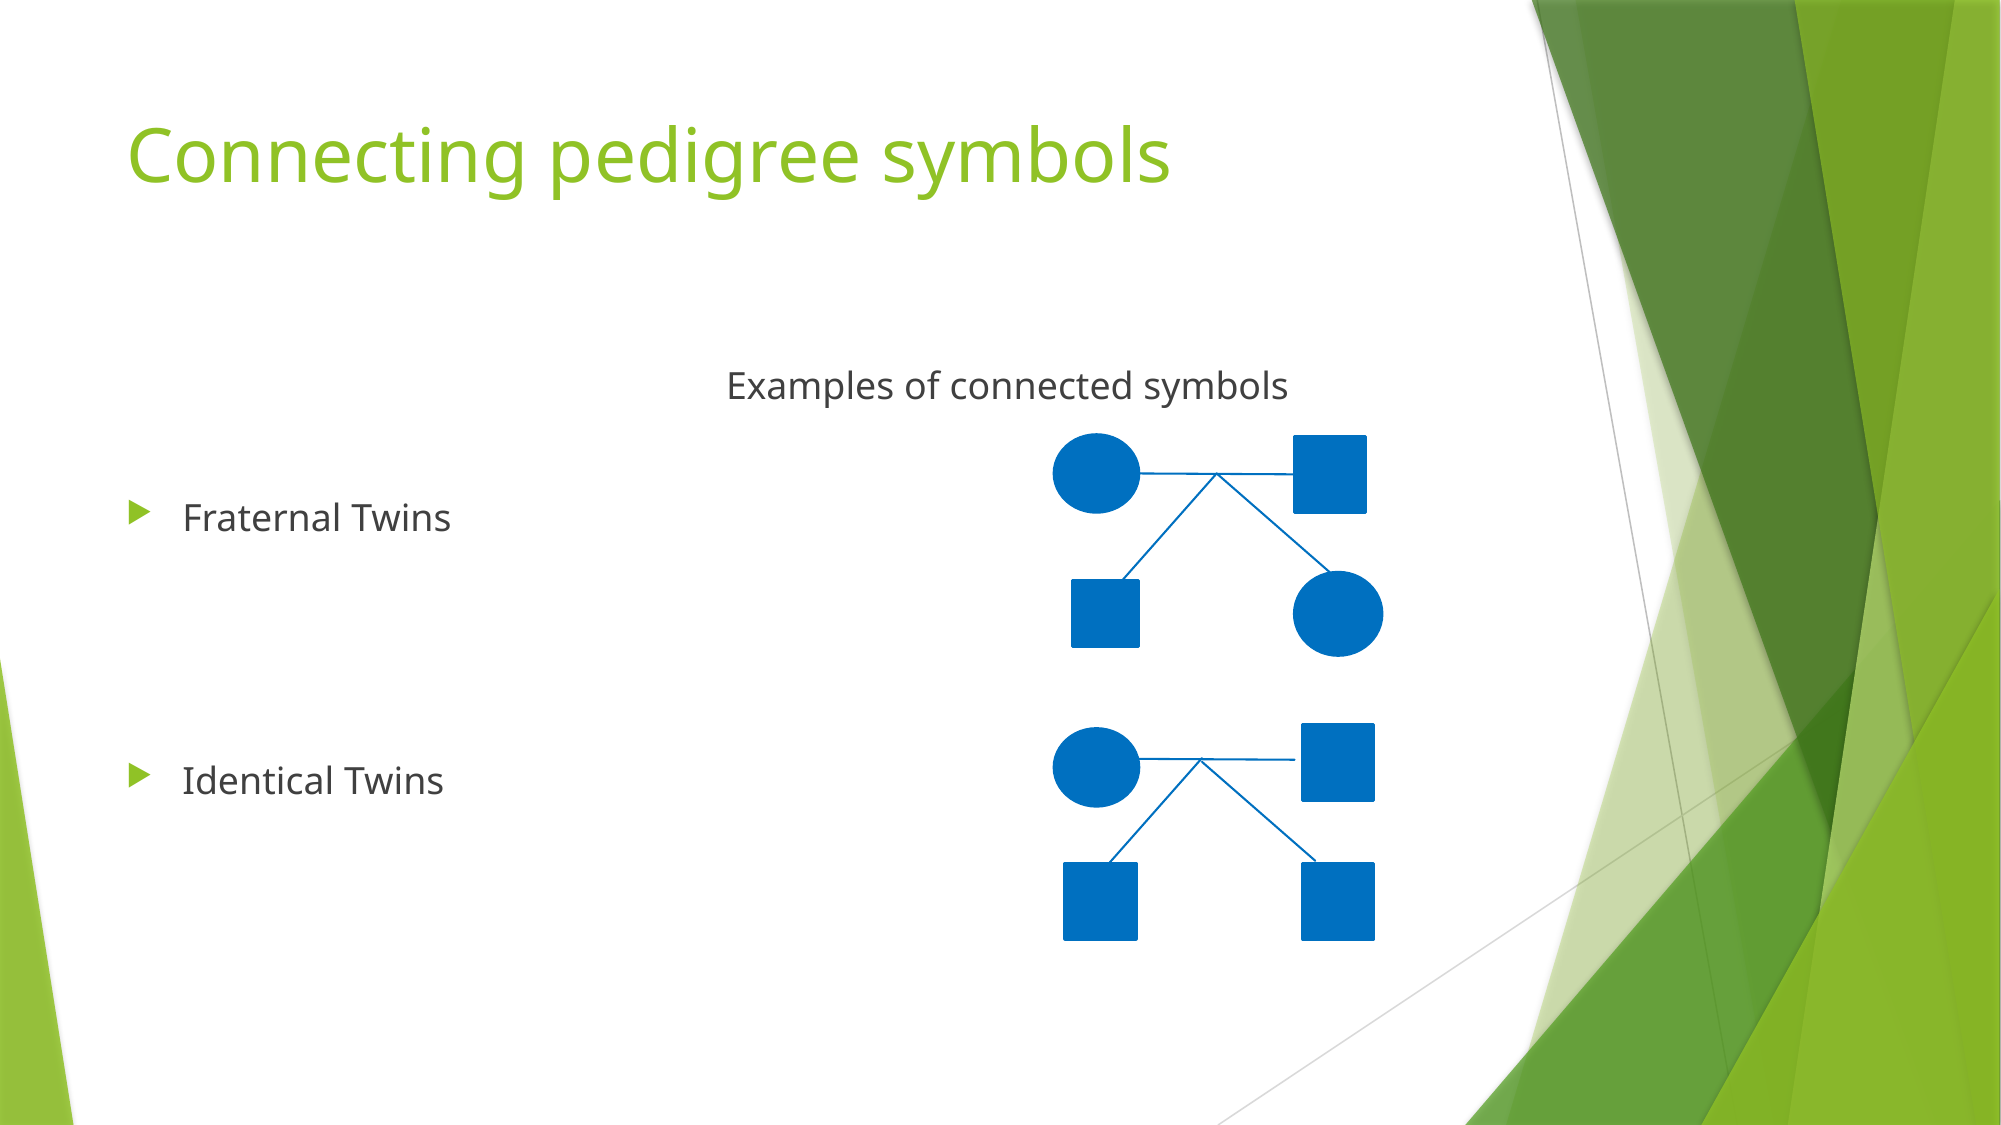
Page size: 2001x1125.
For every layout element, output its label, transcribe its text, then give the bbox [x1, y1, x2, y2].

text_box [1071, 579, 1140, 648]
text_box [1201, 761, 1316, 862]
list Examples of connected symbols Fraternal Twins Identical Twins [111, 354, 1522, 992]
text_box [1292, 570, 1384, 657]
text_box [1216, 472, 1331, 573]
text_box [1106, 757, 1203, 866]
text_box [1063, 862, 1138, 941]
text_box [1121, 472, 1218, 582]
text_box [1052, 433, 1141, 514]
text_box [1301, 723, 1375, 802]
text_box [1293, 435, 1367, 514]
text_box [1052, 727, 1139, 808]
text_box [1301, 862, 1375, 941]
title Connecting pedigree symbols [111, 99, 1522, 317]
